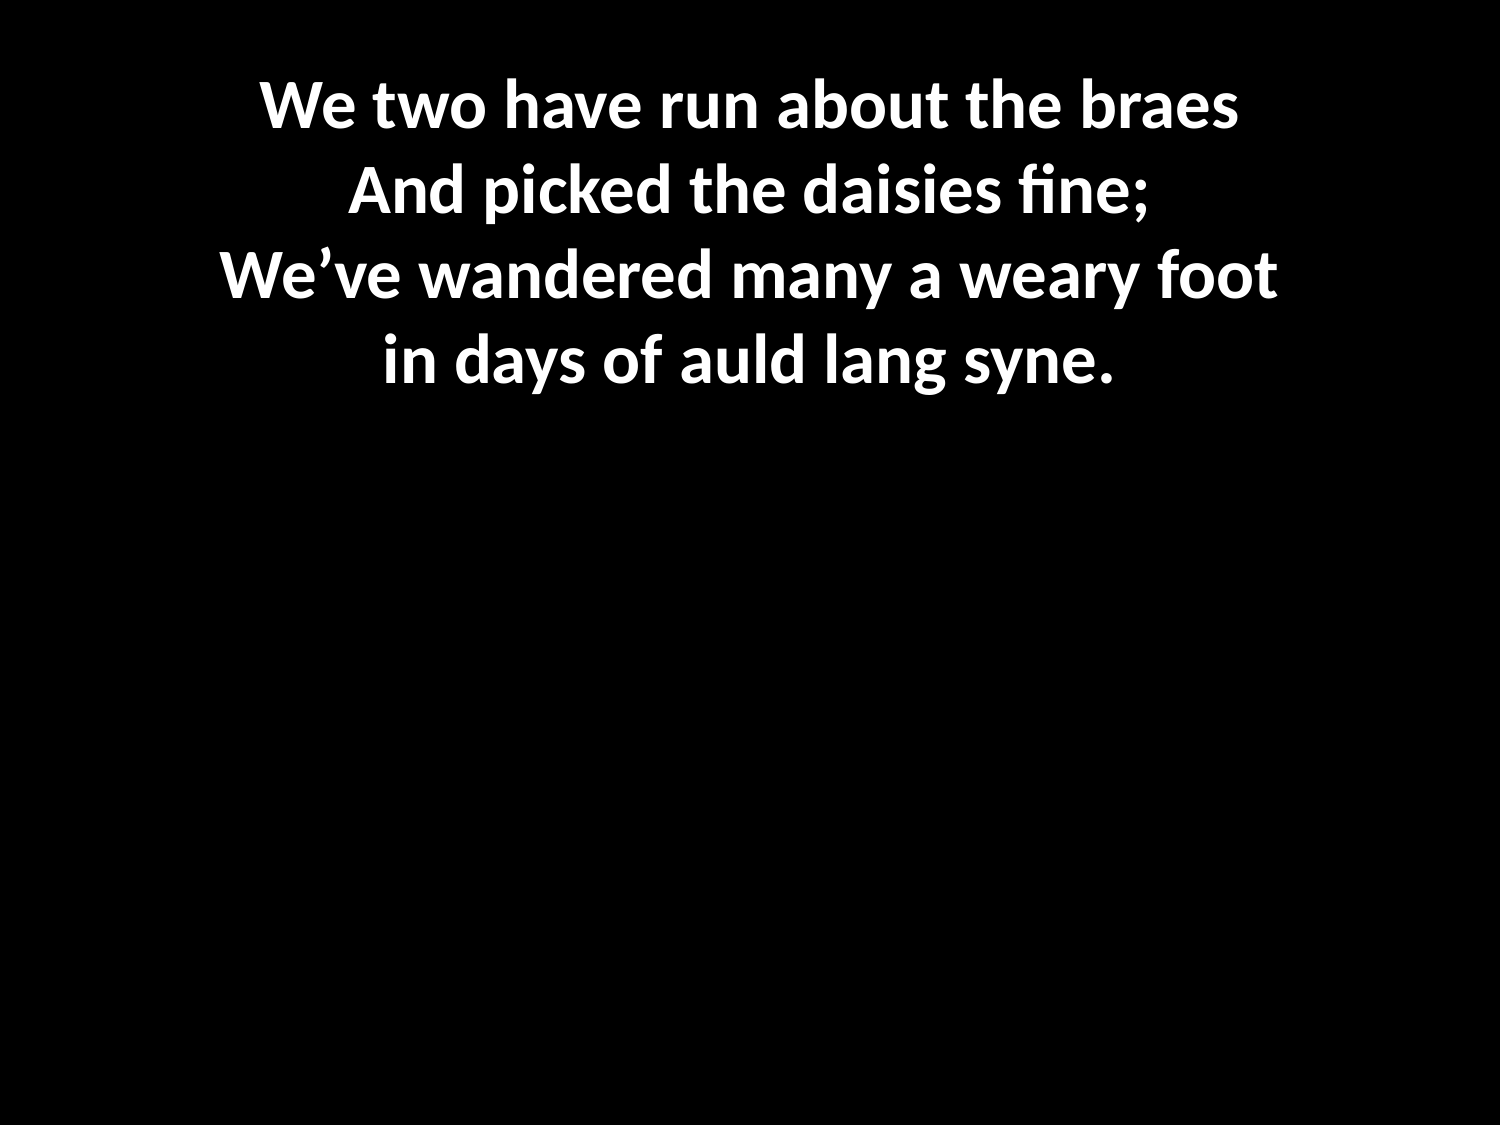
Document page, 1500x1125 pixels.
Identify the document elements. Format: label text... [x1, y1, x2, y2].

title We two have run about the braes And picked the daisies fine; We’ve wandered many a weary foot in days of auld lang syne. [37, 49, 1463, 693]
